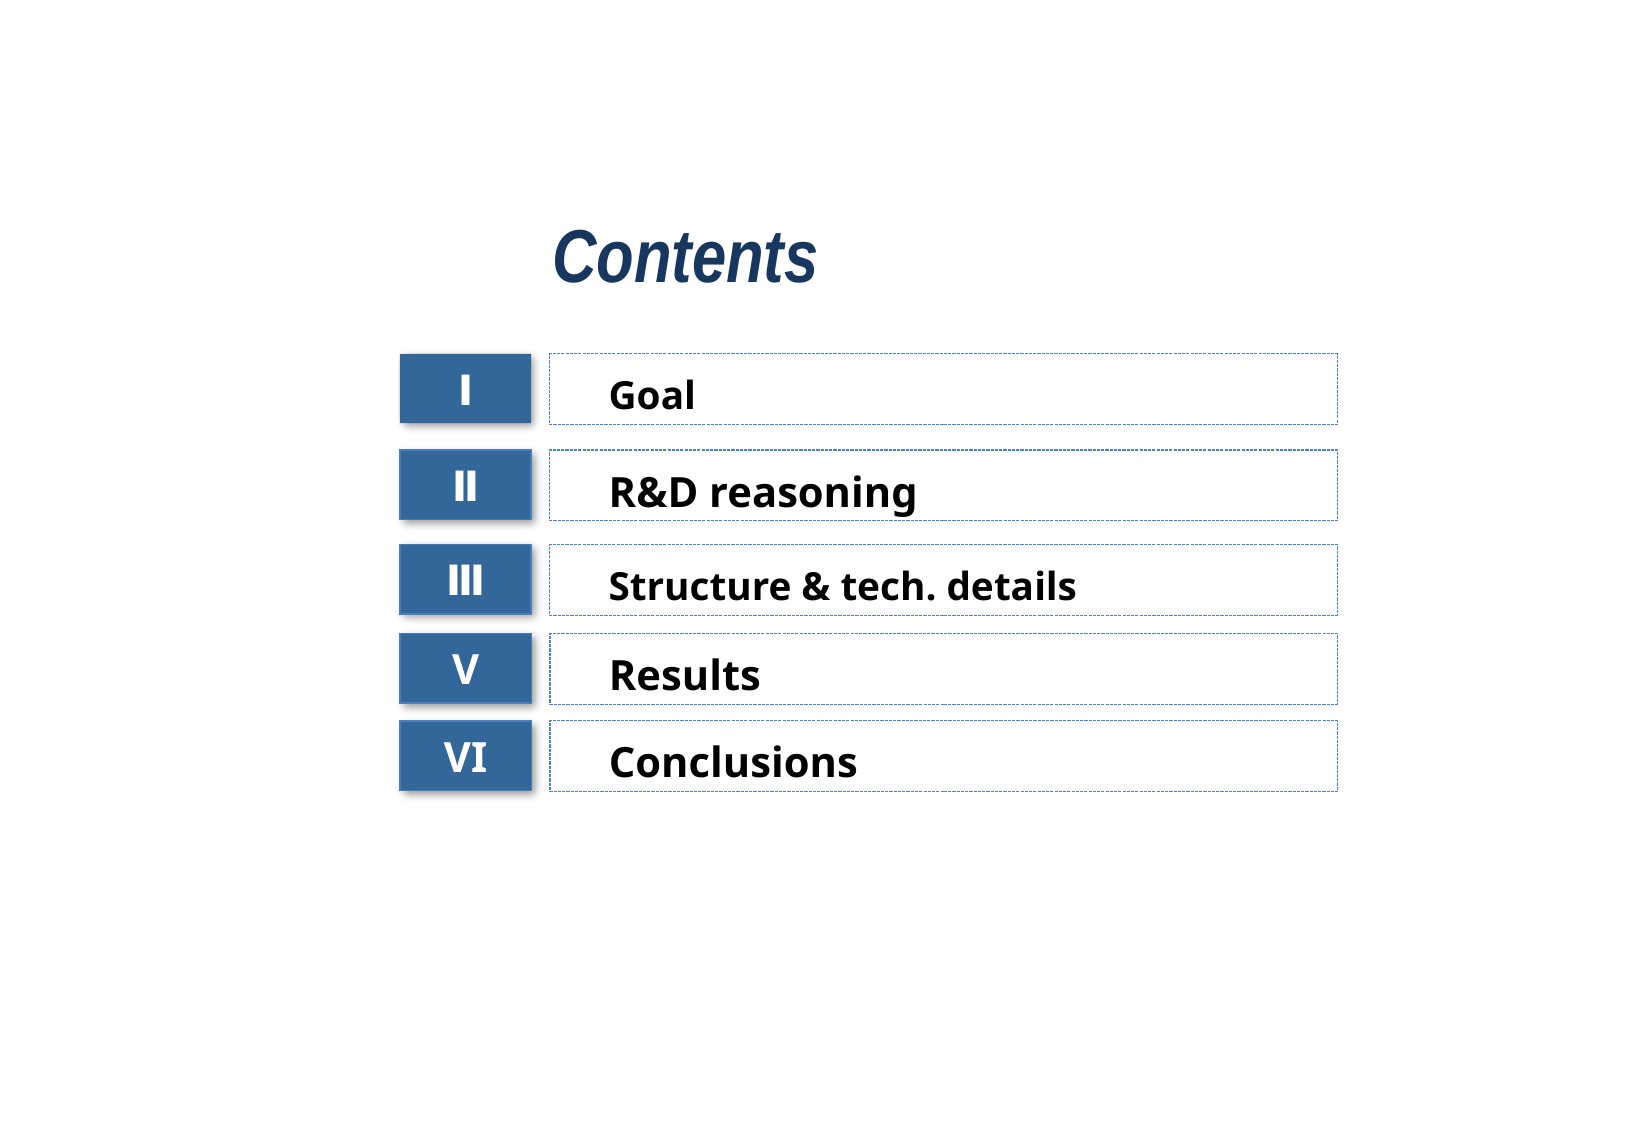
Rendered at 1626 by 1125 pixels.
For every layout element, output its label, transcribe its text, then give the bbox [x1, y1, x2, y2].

text_box Goal [549, 353, 1338, 425]
text_box Ⅱ [399, 450, 532, 520]
text_box Results [549, 633, 1338, 705]
text_box VI [399, 720, 532, 791]
text_box Structure & tech. details [549, 544, 1338, 616]
text_box Conclusions [549, 720, 1338, 792]
text_box R&D reasoning [549, 450, 1338, 521]
text_box Contents [537, 199, 1100, 305]
text_box V [399, 633, 532, 703]
text_box Ⅰ [399, 353, 532, 424]
text_box Ⅲ [399, 544, 532, 614]
